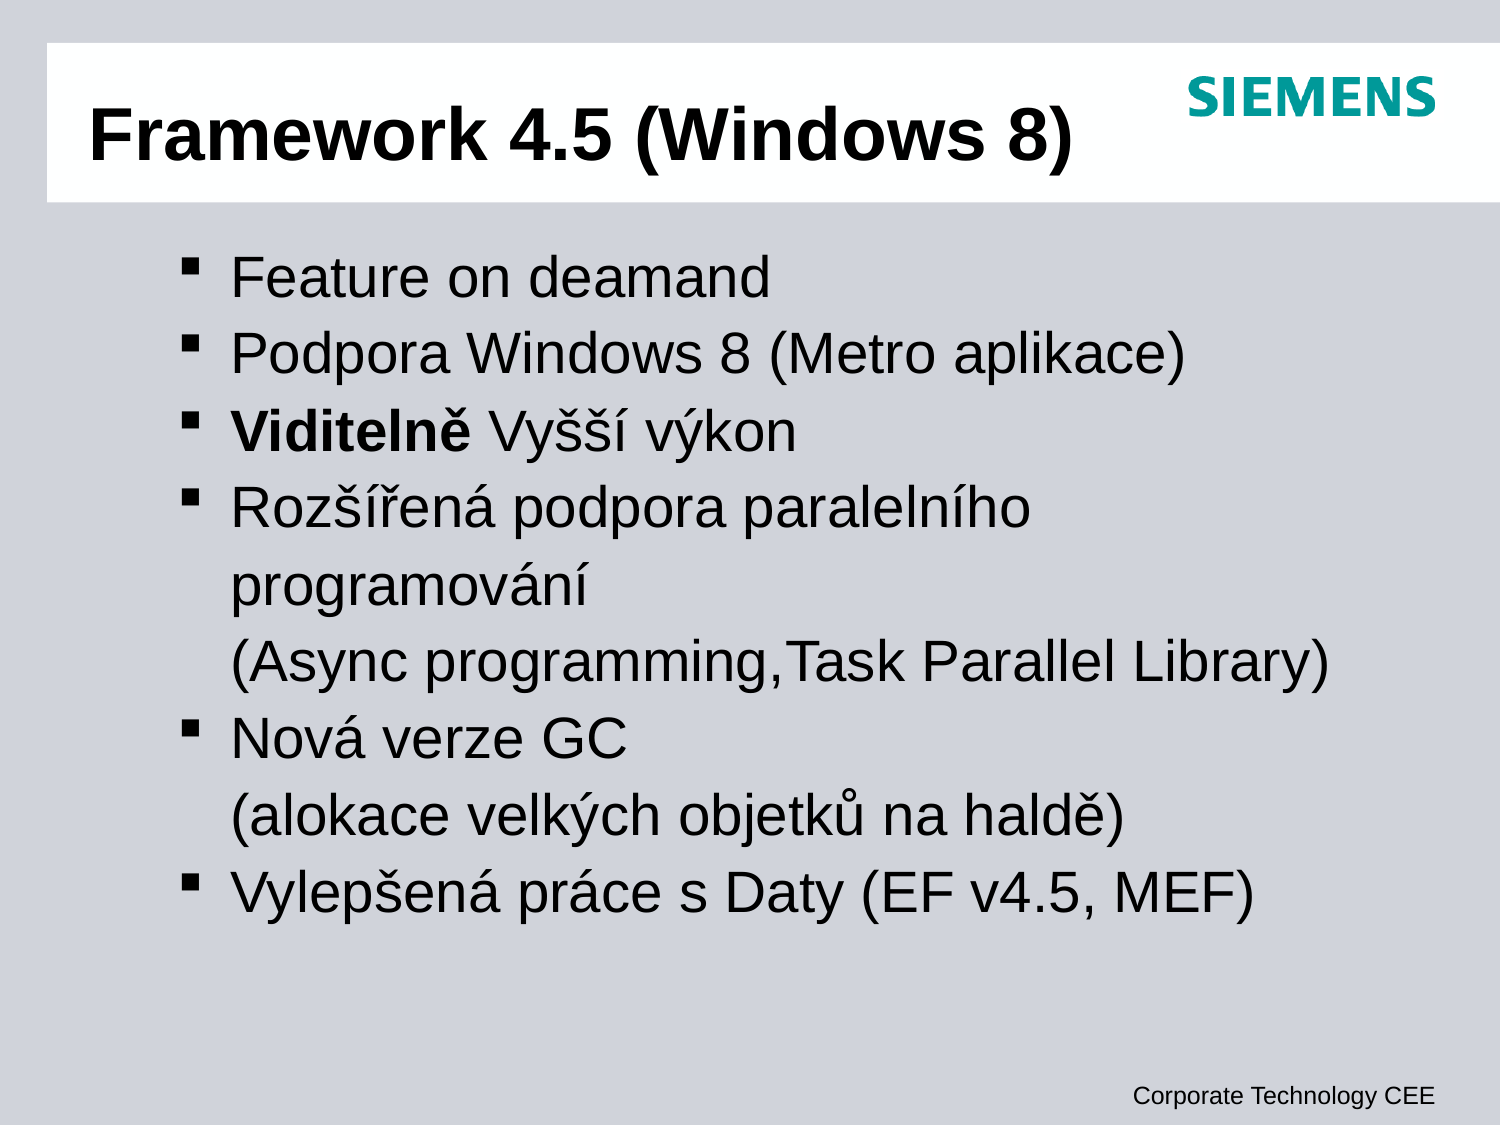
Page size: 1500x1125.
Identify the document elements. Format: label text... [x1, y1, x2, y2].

picture [1181, 69, 1444, 123]
list Feature on deamand Podpora Windows 8 (Metro aplikace) Viditelně Vyšší výkon Rozšířená podpora paralelního programování (Async programming,Task Parallel Library) Nová verze GC (alokace velkých objetků na haldě) Vylepšená práce s Daty (EF v4.5, MEF) [159, 231, 1389, 995]
title Framework 4.5 (Windows 8) [88, 42, 1097, 176]
